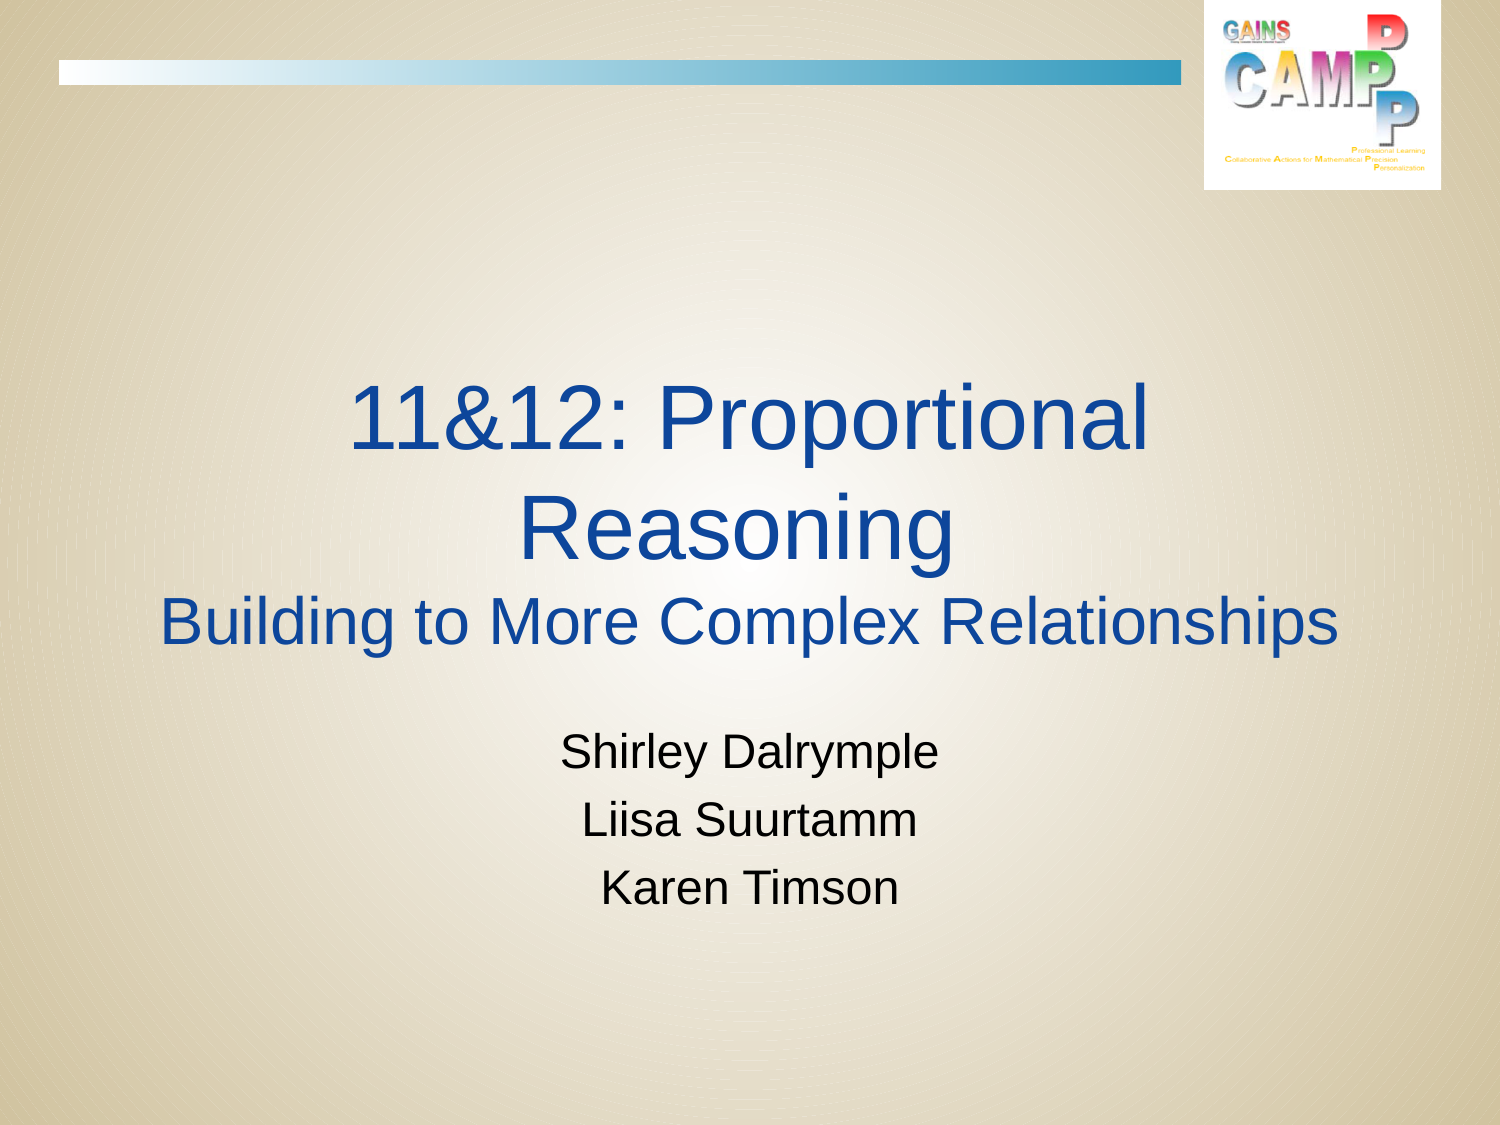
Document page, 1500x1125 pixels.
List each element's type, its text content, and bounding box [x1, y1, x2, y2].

picture [1204, 0, 1442, 190]
title 11&12: Proportional Reasoning Building to More Complex Relationships [112, 349, 1388, 601]
subtitle Shirley Dalrymple Liisa Suurtamm Karen Timson [224, 712, 1276, 923]
